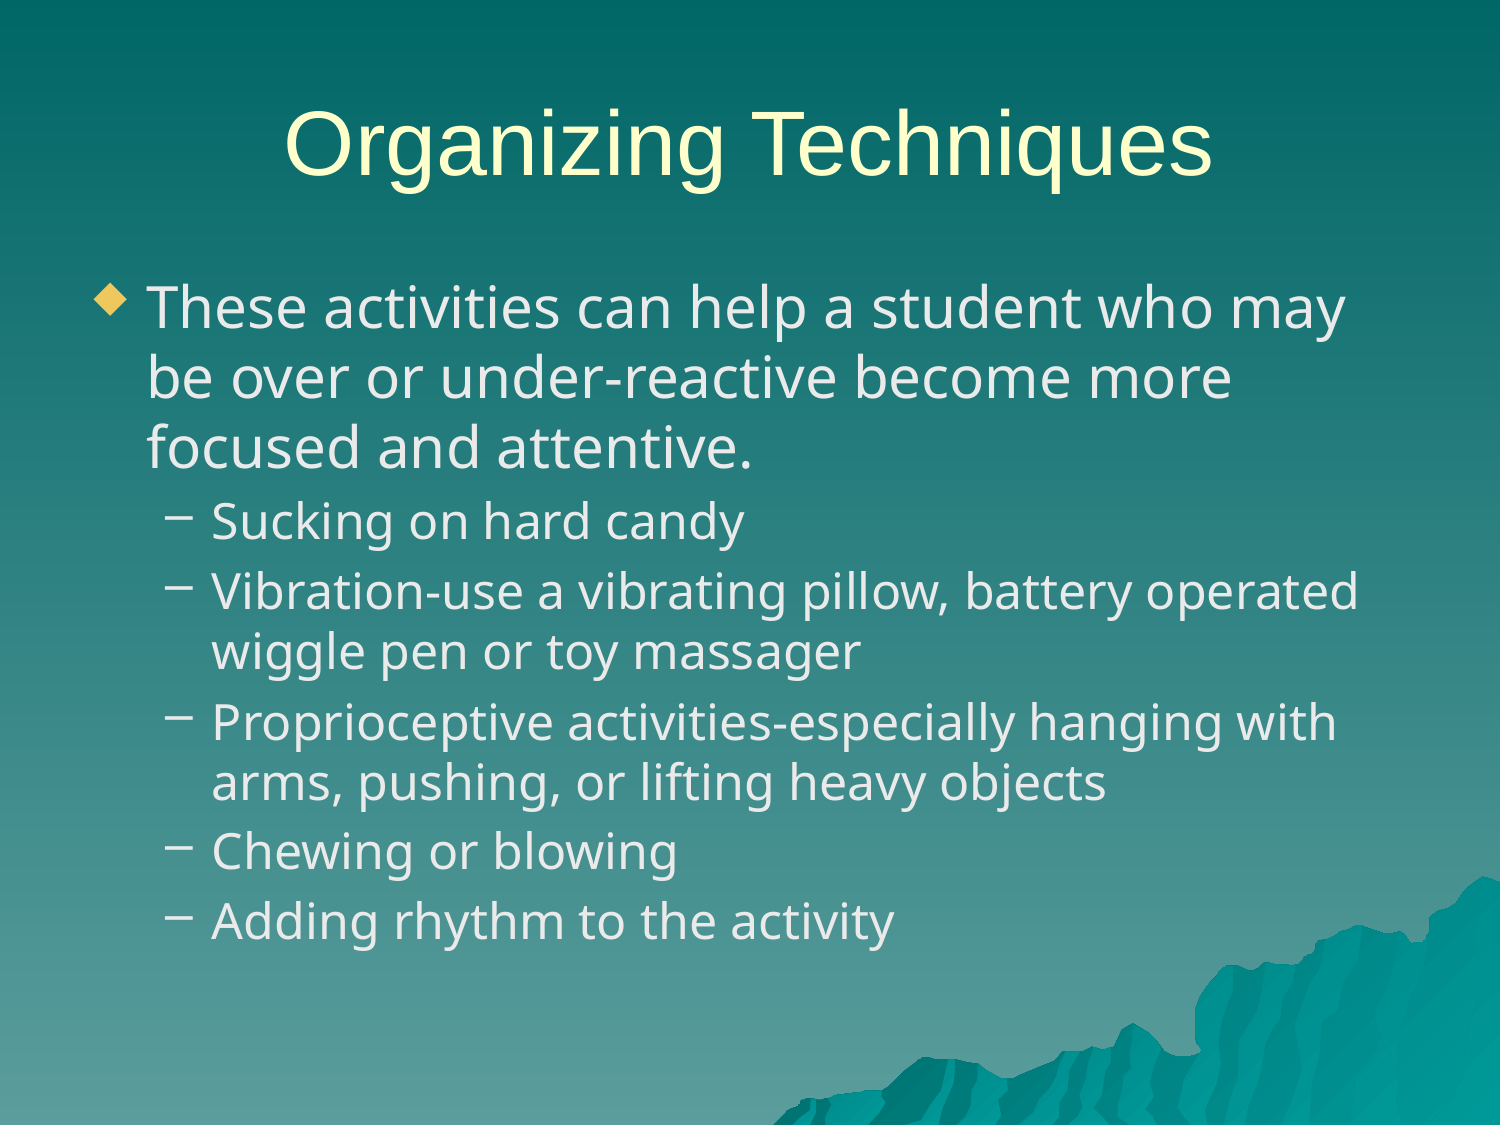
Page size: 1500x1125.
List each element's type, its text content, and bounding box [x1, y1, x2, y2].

title Organizing Techniques [74, 45, 1426, 233]
list These activities can help a student who may be over or under-reactive become more focused and attentive. Sucking on hard candy Vibration-use a vibrating pillow, battery operated wiggle pen or toy massager Proprioceptive activities-especially hanging with arms, pushing, or lifting heavy objects Chewing or blowing Adding rhythm to the activity [74, 262, 1426, 1006]
